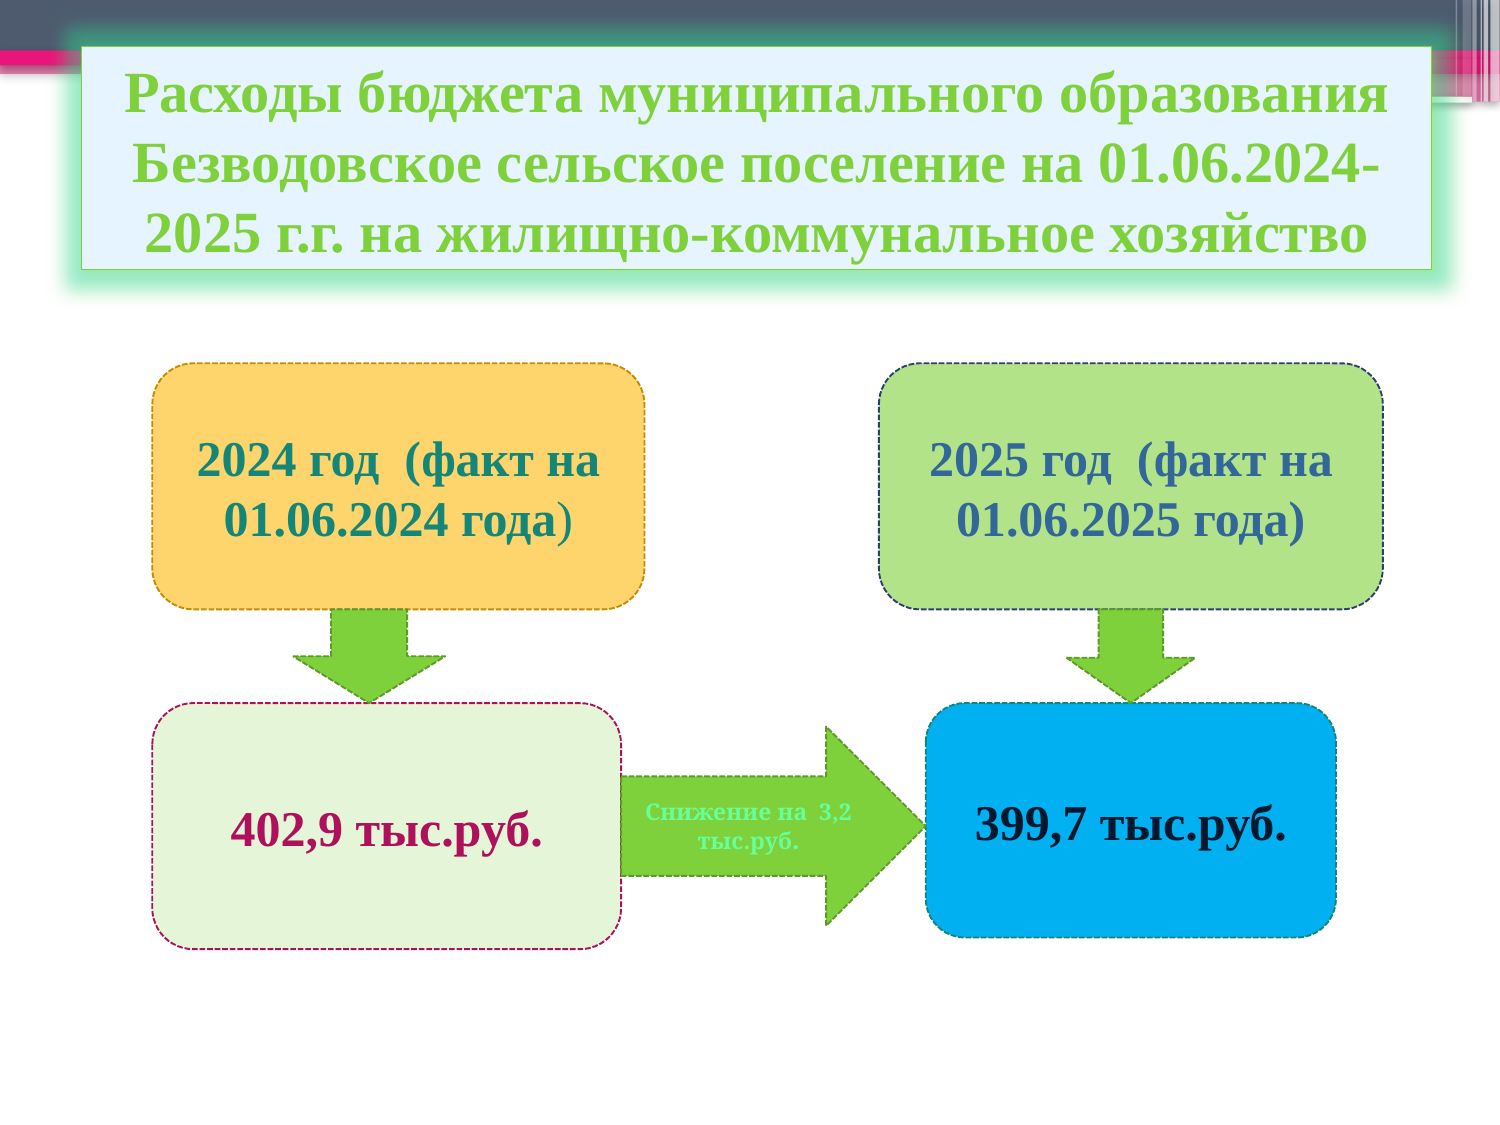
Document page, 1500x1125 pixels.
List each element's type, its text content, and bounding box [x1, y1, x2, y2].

text_box Расходы бюджета муниципального образования Безводовское сельское поселение на 01.06.2024-2025 г.г. на жилищно-коммунальное хозяйство [81, 46, 1432, 270]
text_box Снижение на 3,2 тыс.руб. [620, 725, 927, 926]
text_box [1065, 608, 1196, 704]
text_box [292, 608, 447, 704]
text_box 399,7 тыс.руб. [924, 702, 1337, 939]
text_box 2024 год (факт на 01.06.2024 года) [151, 362, 646, 611]
text_box 2025 год (факт на 01.06.2025 года) [877, 362, 1384, 611]
text_box 402,9 тыс.руб. [151, 702, 623, 951]
